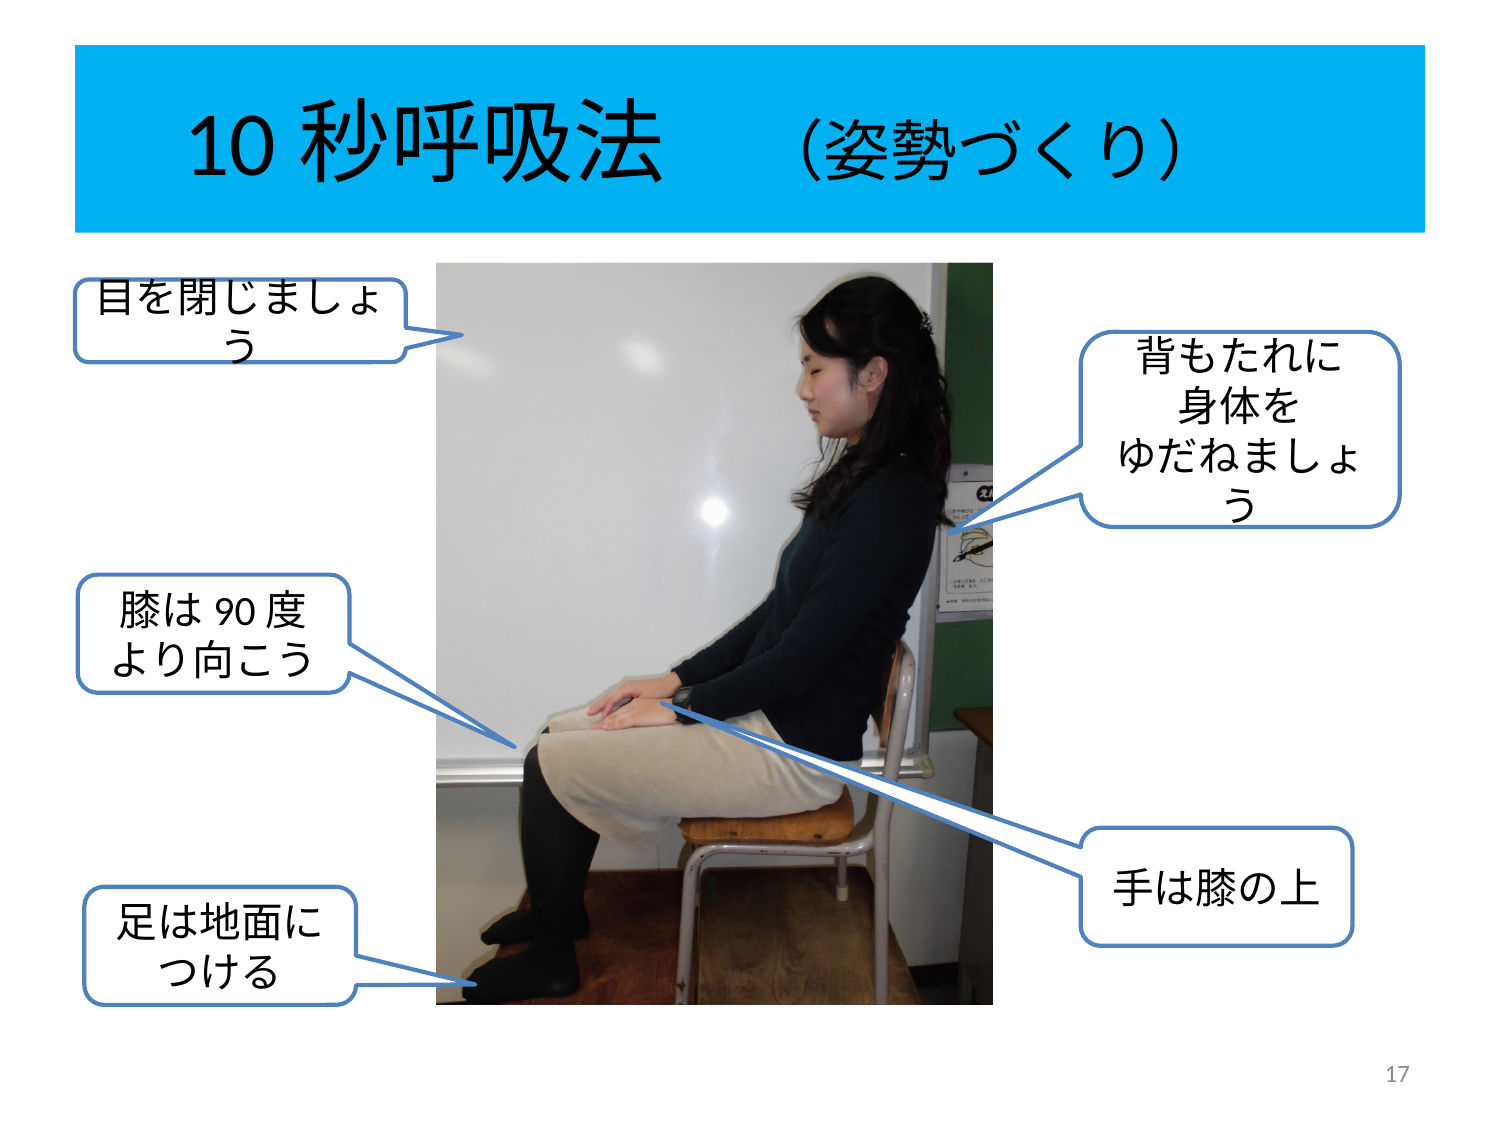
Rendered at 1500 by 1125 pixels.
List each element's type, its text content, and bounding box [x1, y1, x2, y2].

picture [436, 263, 993, 355]
text_box 足は地面につける [82, 884, 478, 1007]
text_box 手は膝の上 [1078, 825, 1355, 948]
picture [436, 913, 993, 1004]
title 10秒呼吸法 （姿勢づくり） [75, 45, 1425, 233]
text_box 背もたれに 身体を ゆだねましょう [1080, 329, 1402, 530]
text_box 膝は90度 より向こう [75, 572, 337, 695]
slide_number 17 [1074, 1042, 1425, 1103]
text_box 目を閉じましょう [72, 277, 465, 365]
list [342, 355, 1086, 913]
